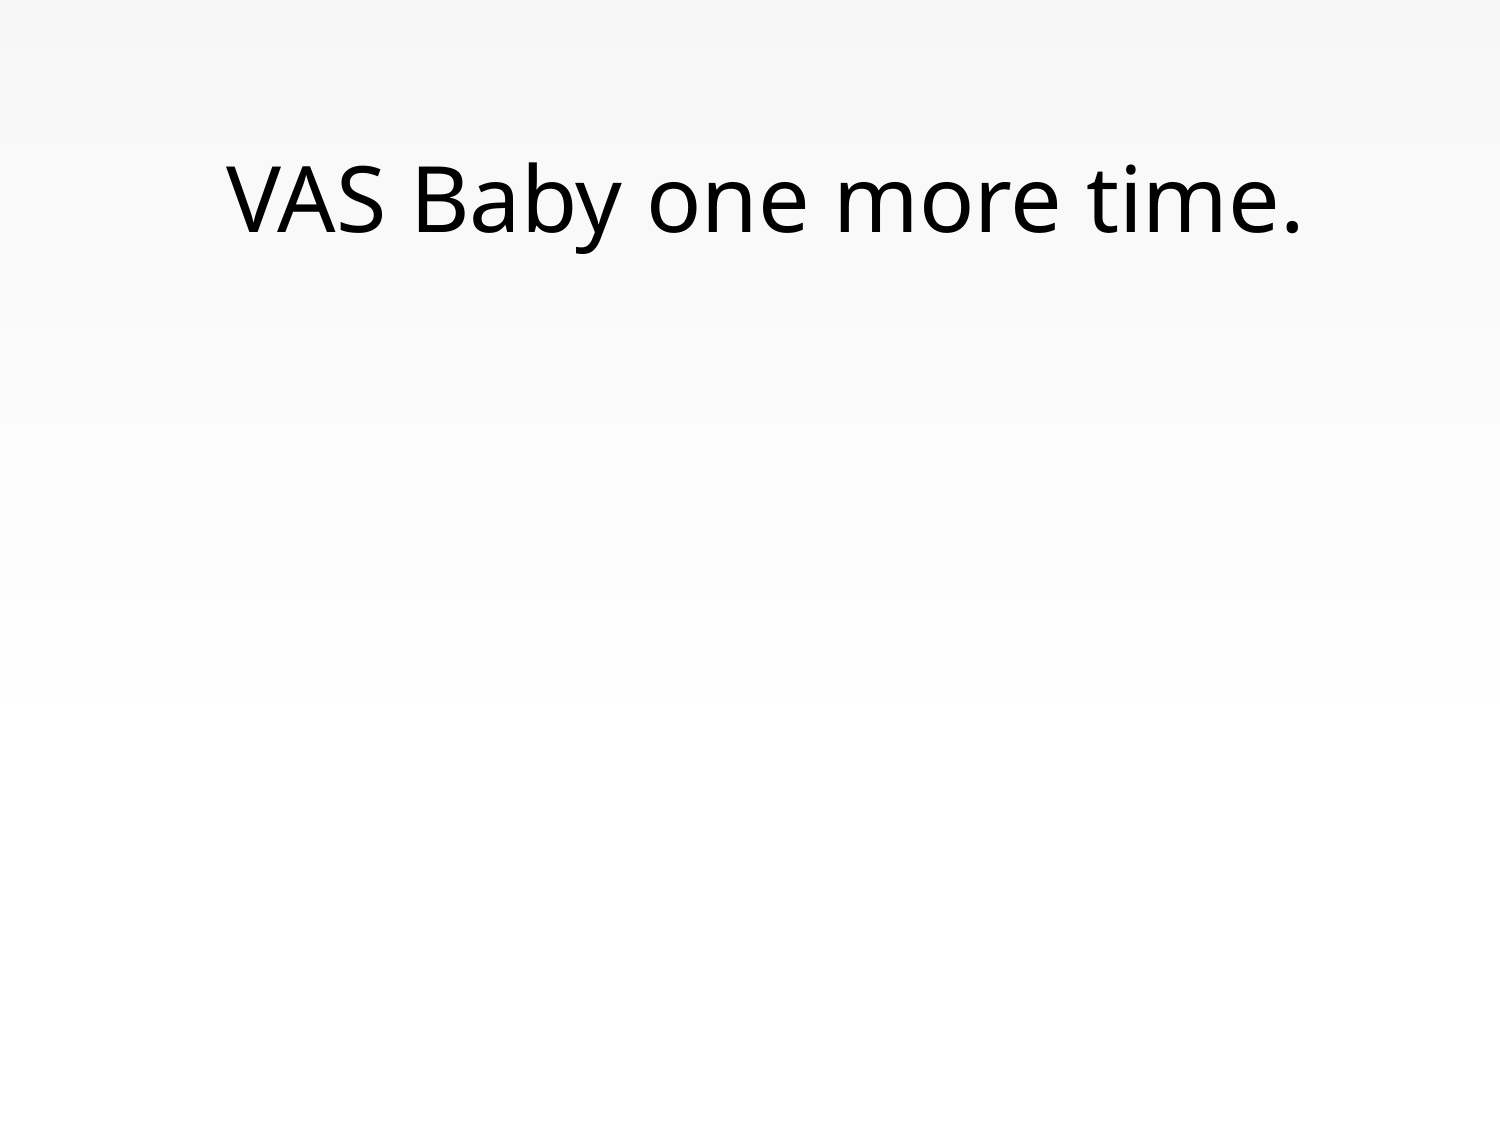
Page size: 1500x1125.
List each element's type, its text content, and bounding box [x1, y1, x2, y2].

title VAS Baby one more time. [108, 101, 1424, 290]
